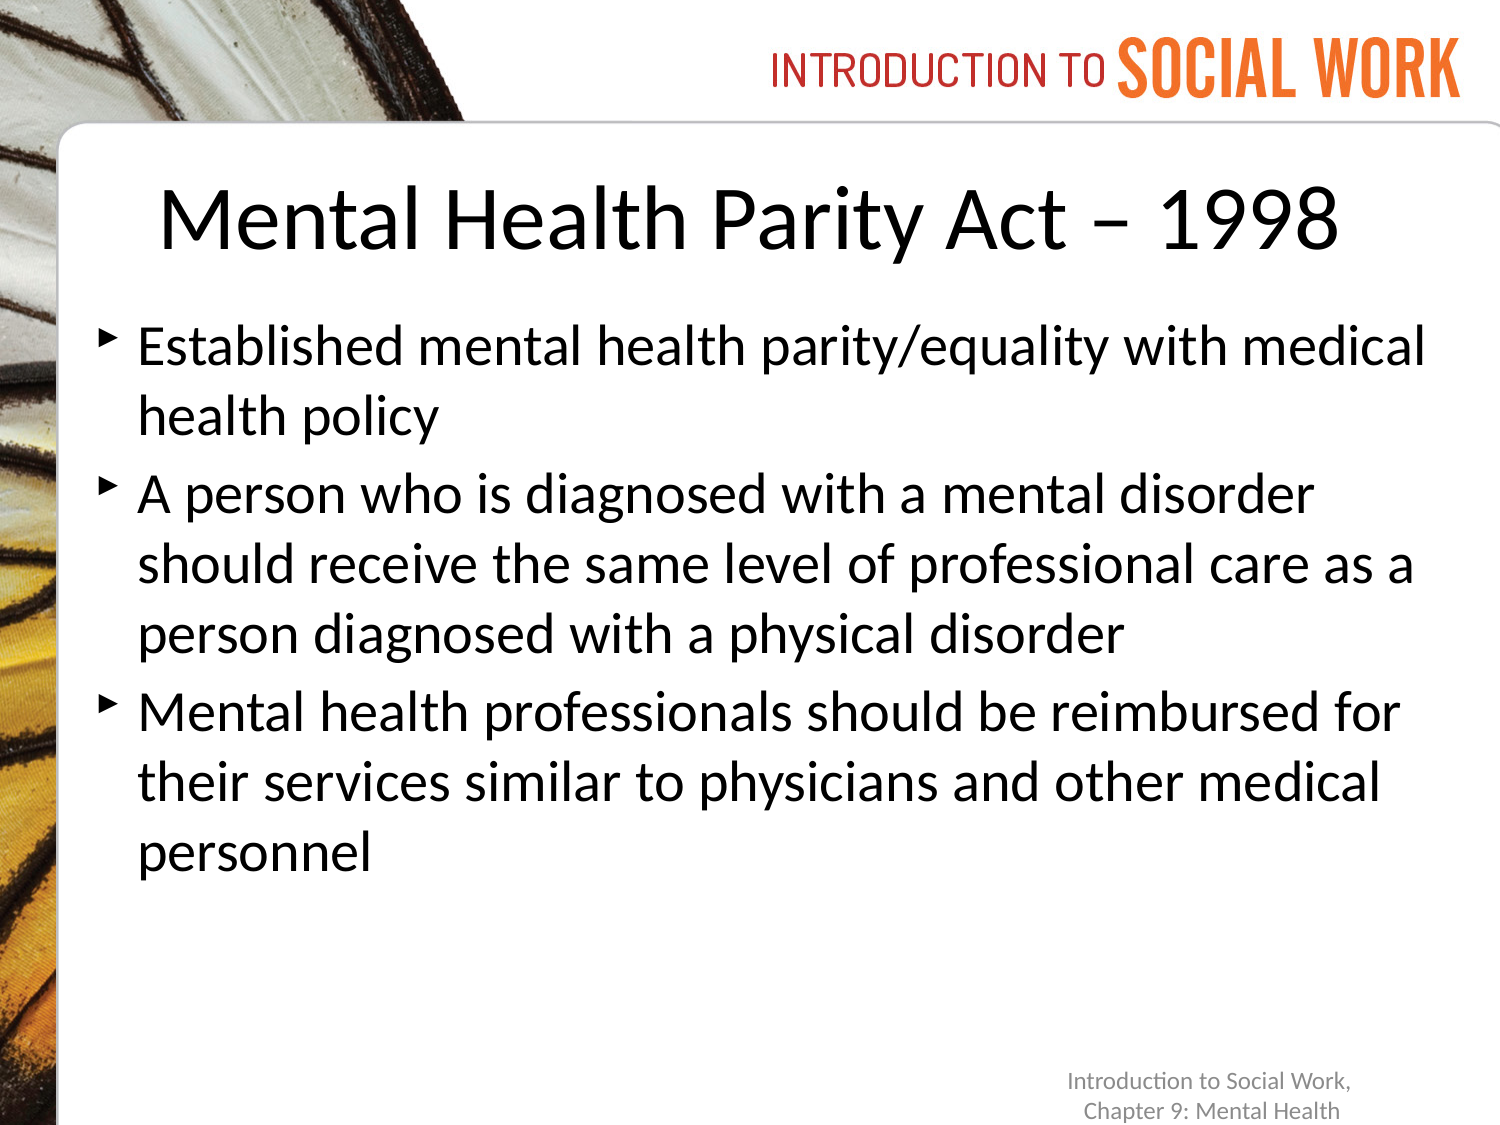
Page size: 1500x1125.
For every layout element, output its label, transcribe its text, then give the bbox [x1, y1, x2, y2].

title Mental Health Parity Act – 1998 [75, 137, 1425, 288]
footer Introduction to Social Work, Chapter 9: Mental Health [950, 1065, 1475, 1125]
list Established mental health parity/equality with medical health policy A person who is diagnosed with a mental disorder should receive the same level of professional care as a person diagnosed with a physical disorder Mental health professionals should be reimbursed for their services similar to physicians and other medical personnel [62, 299, 1500, 1050]
picture [0, 0, 1500, 1125]
